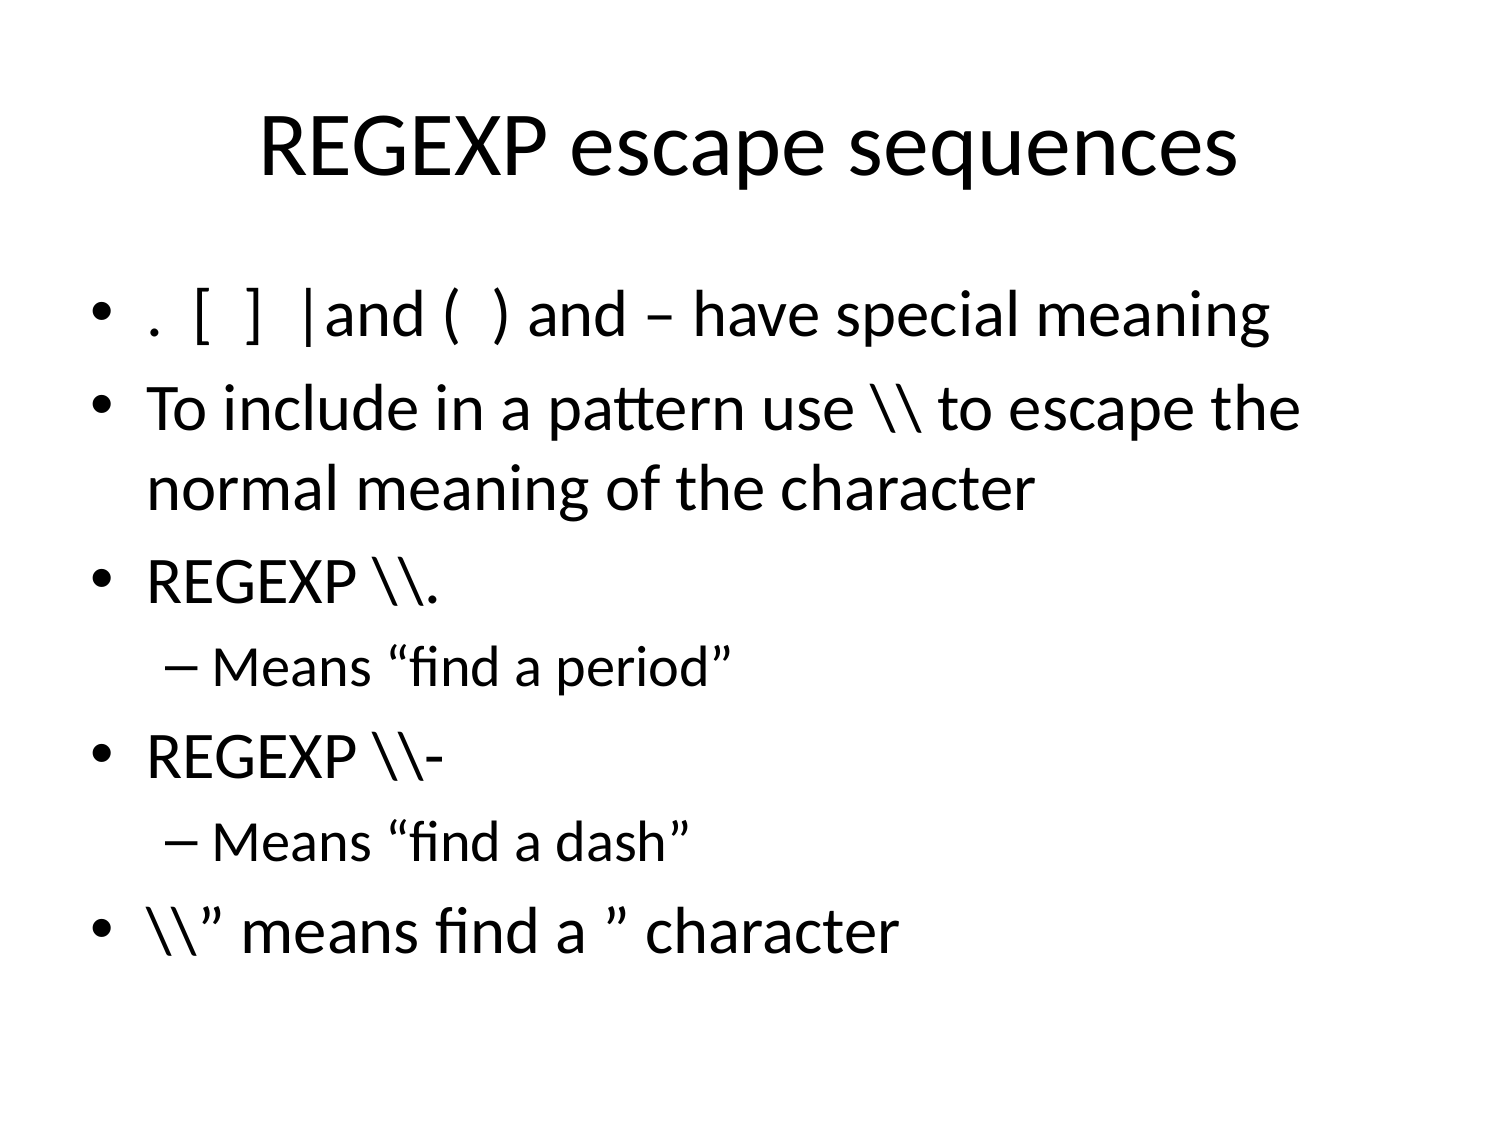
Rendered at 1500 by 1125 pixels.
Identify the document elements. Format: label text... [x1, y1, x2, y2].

title REGEXP escape sequences [75, 45, 1425, 233]
list . [ ] |and ( ) and – have special meaning To include in a pattern use \\ to escape the normal meaning of the character REGEXP \\. Means “find a period” REGEXP \\- Means “find a dash” \\” means find a ” character [75, 262, 1425, 1005]
